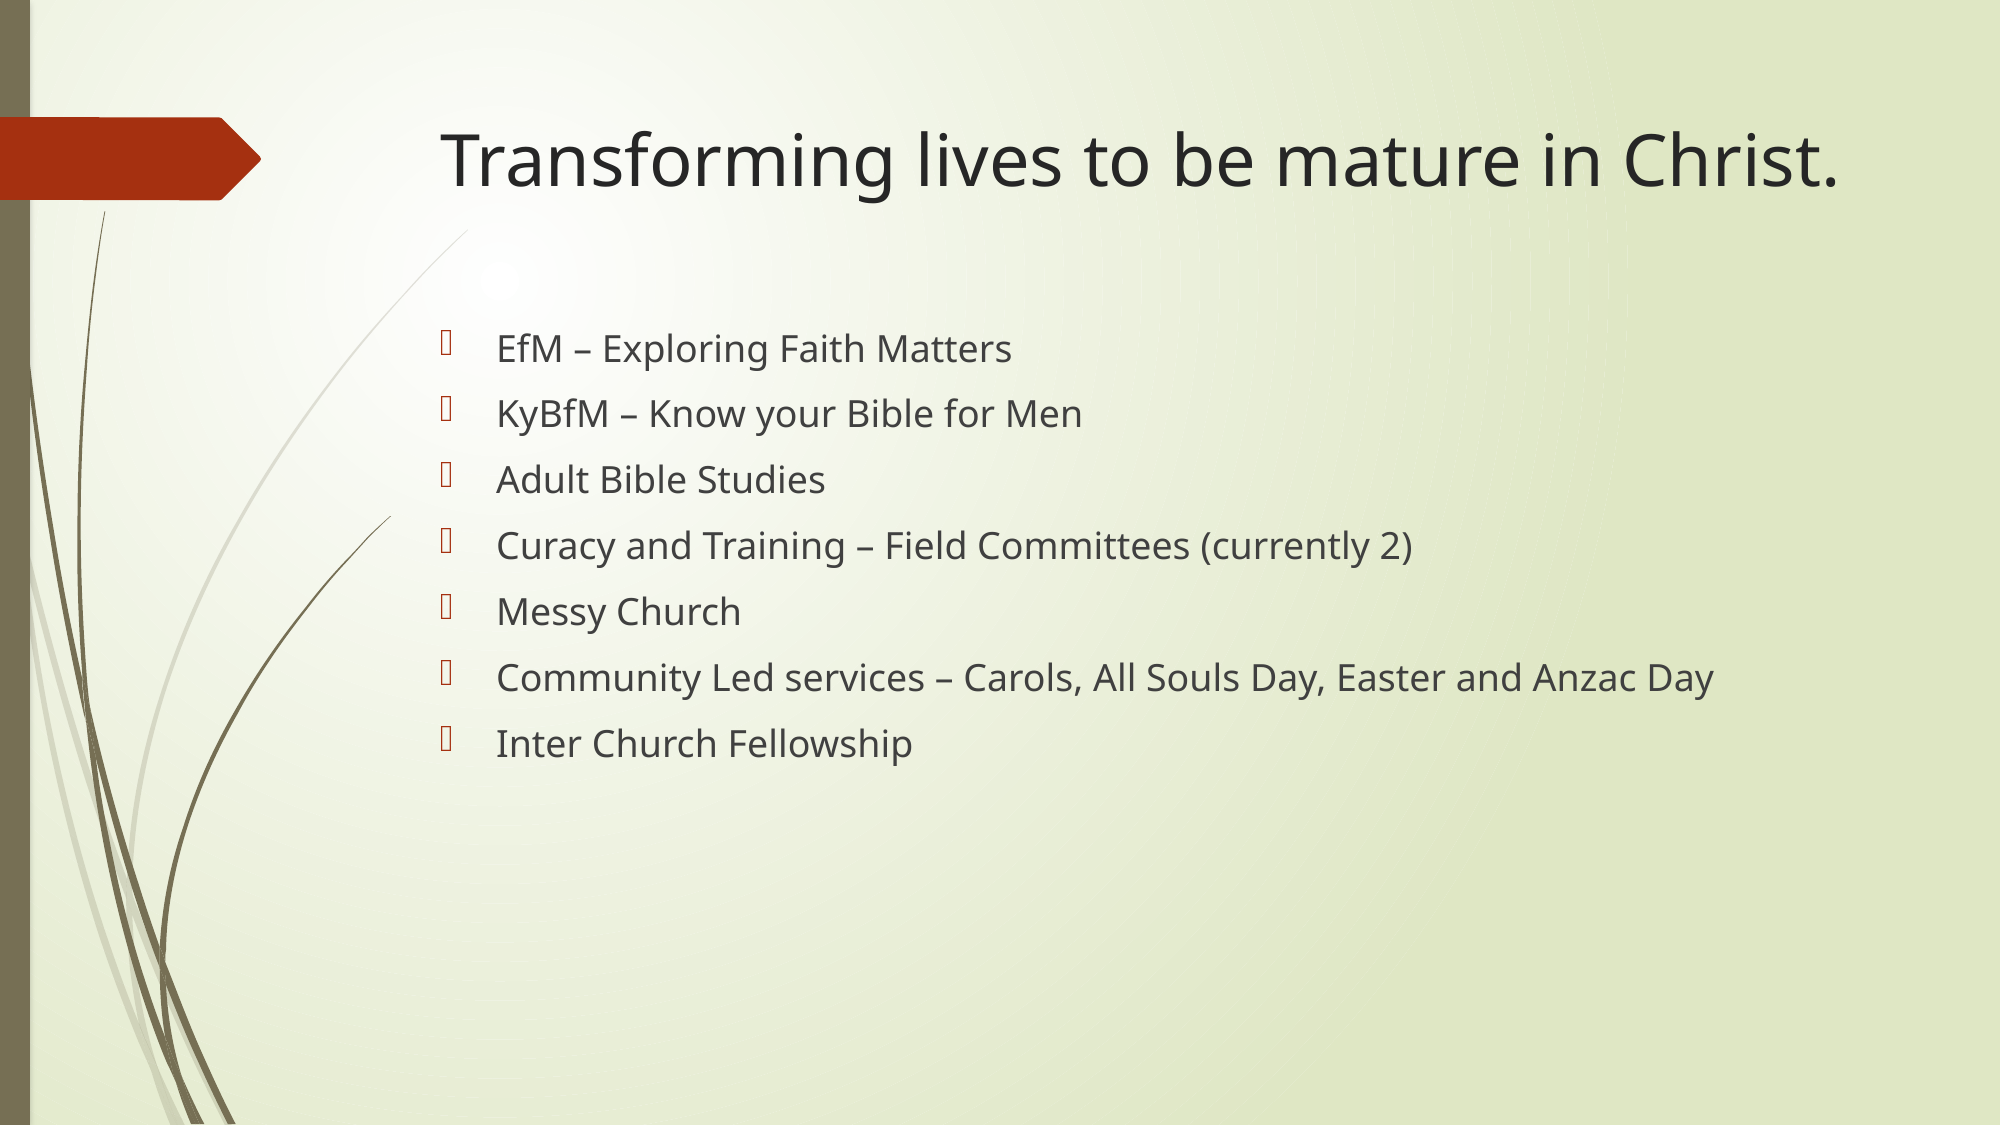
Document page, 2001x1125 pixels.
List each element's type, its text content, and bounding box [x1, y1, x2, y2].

title Transforming lives to be mature in Christ. [425, 106, 1888, 317]
list EfM – Exploring Faith Matters KyBfM – Know your Bible for Men Adult Bible Studies Curacy and Training – Field Committees (currently 2) Messy Church Community Led services – Carols, All Souls Day, Easter and Anzac Day Inter Church Fellowship [424, 317, 1888, 970]
